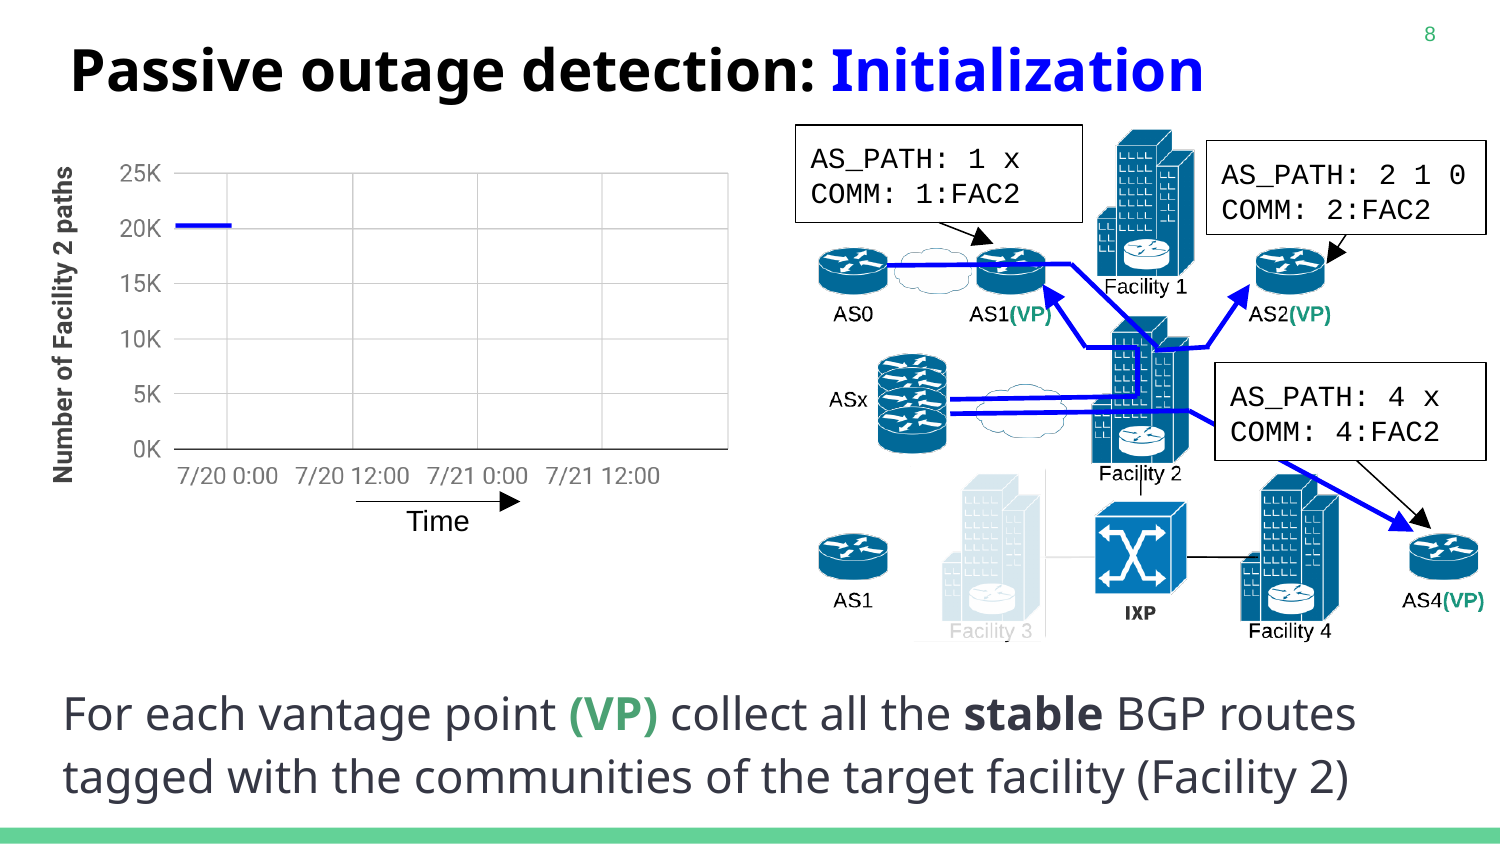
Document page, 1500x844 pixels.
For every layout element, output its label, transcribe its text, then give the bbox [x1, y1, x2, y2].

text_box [886, 263, 1250, 351]
picture [24, 136, 750, 504]
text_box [1326, 234, 1347, 265]
list For each vantage point (VP) collect all the stable BGP routes tagged with the communities of the target facility (Facility 2) [47, 661, 1420, 786]
picture [774, 99, 1500, 681]
text_box Time [389, 512, 487, 533]
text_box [1356, 460, 1432, 530]
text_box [949, 396, 1135, 400]
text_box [938, 222, 994, 244]
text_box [1189, 410, 1415, 532]
title Passive outage detection: Initialization [55, 17, 1480, 112]
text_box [949, 410, 1190, 414]
slide_number 8 [1409, 1, 1500, 66]
